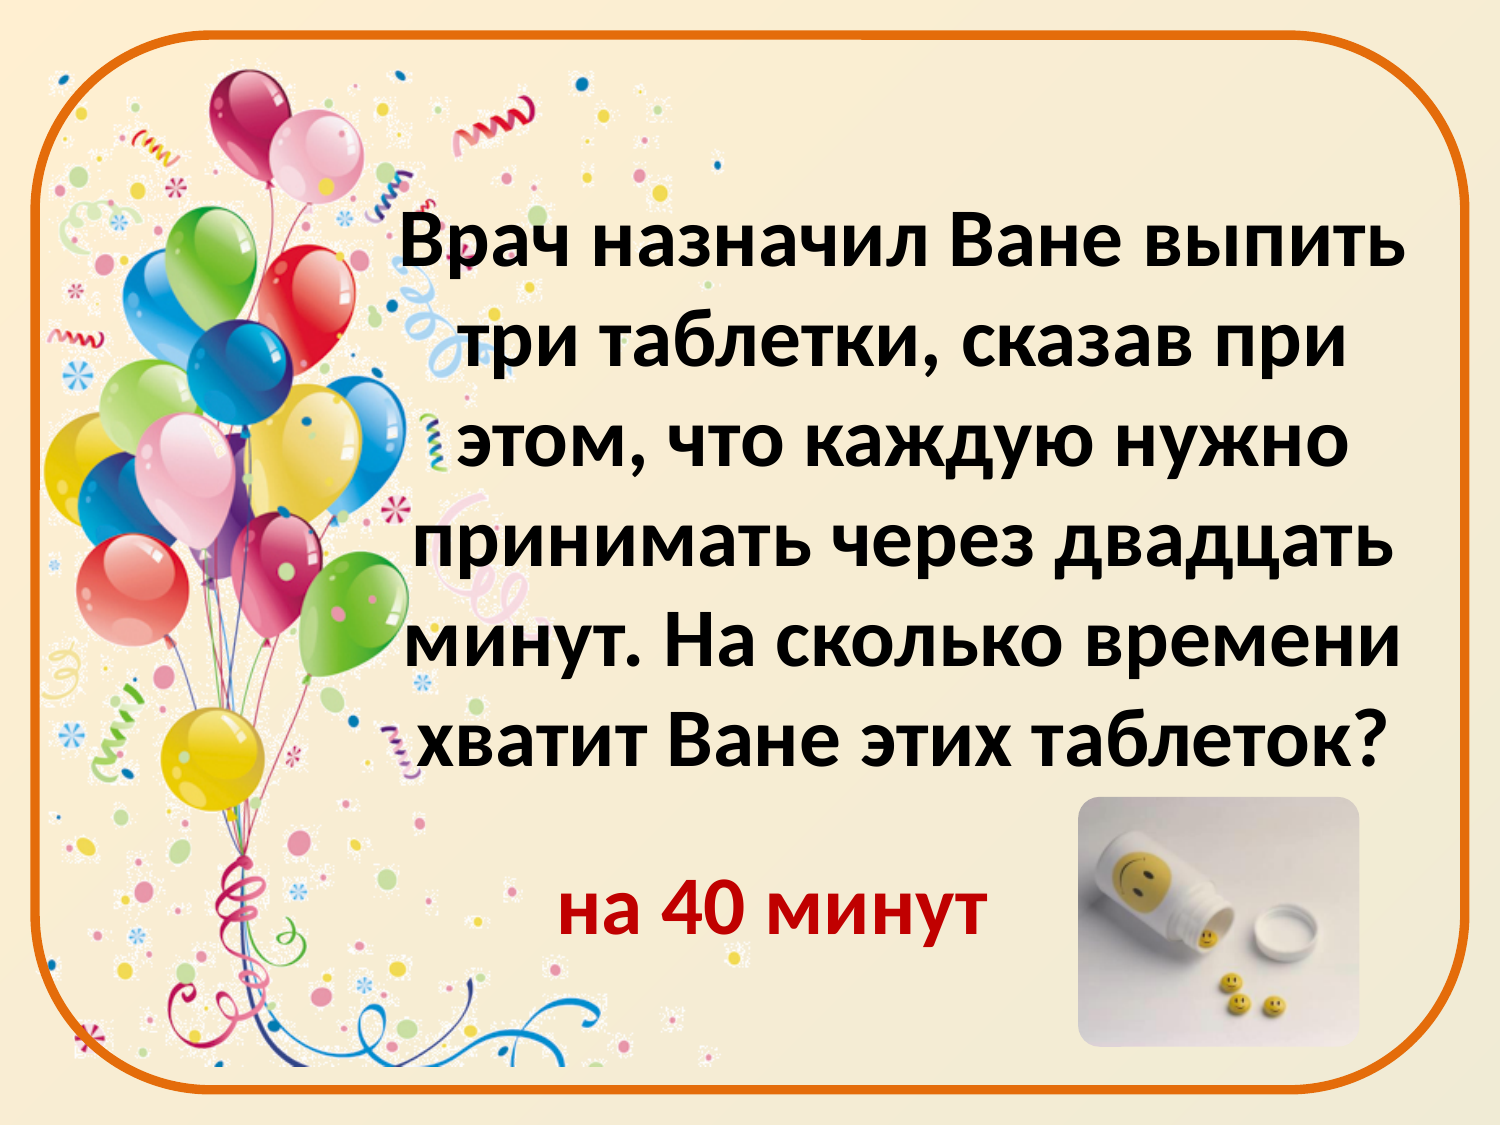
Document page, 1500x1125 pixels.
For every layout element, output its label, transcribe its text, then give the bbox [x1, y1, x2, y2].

text_box на 40 минут [541, 843, 1003, 959]
picture [1077, 796, 1360, 1047]
picture [40, 58, 778, 1067]
title Врач назначил Ване выпить три таблетки, сказав при этом, что каждую нужно принимать через двадцать минут. На сколько времени хватит Ване этих таблеток? [363, 457, 1444, 645]
picture [23, 58, 113, 1067]
picture [439, 1036, 560, 1067]
